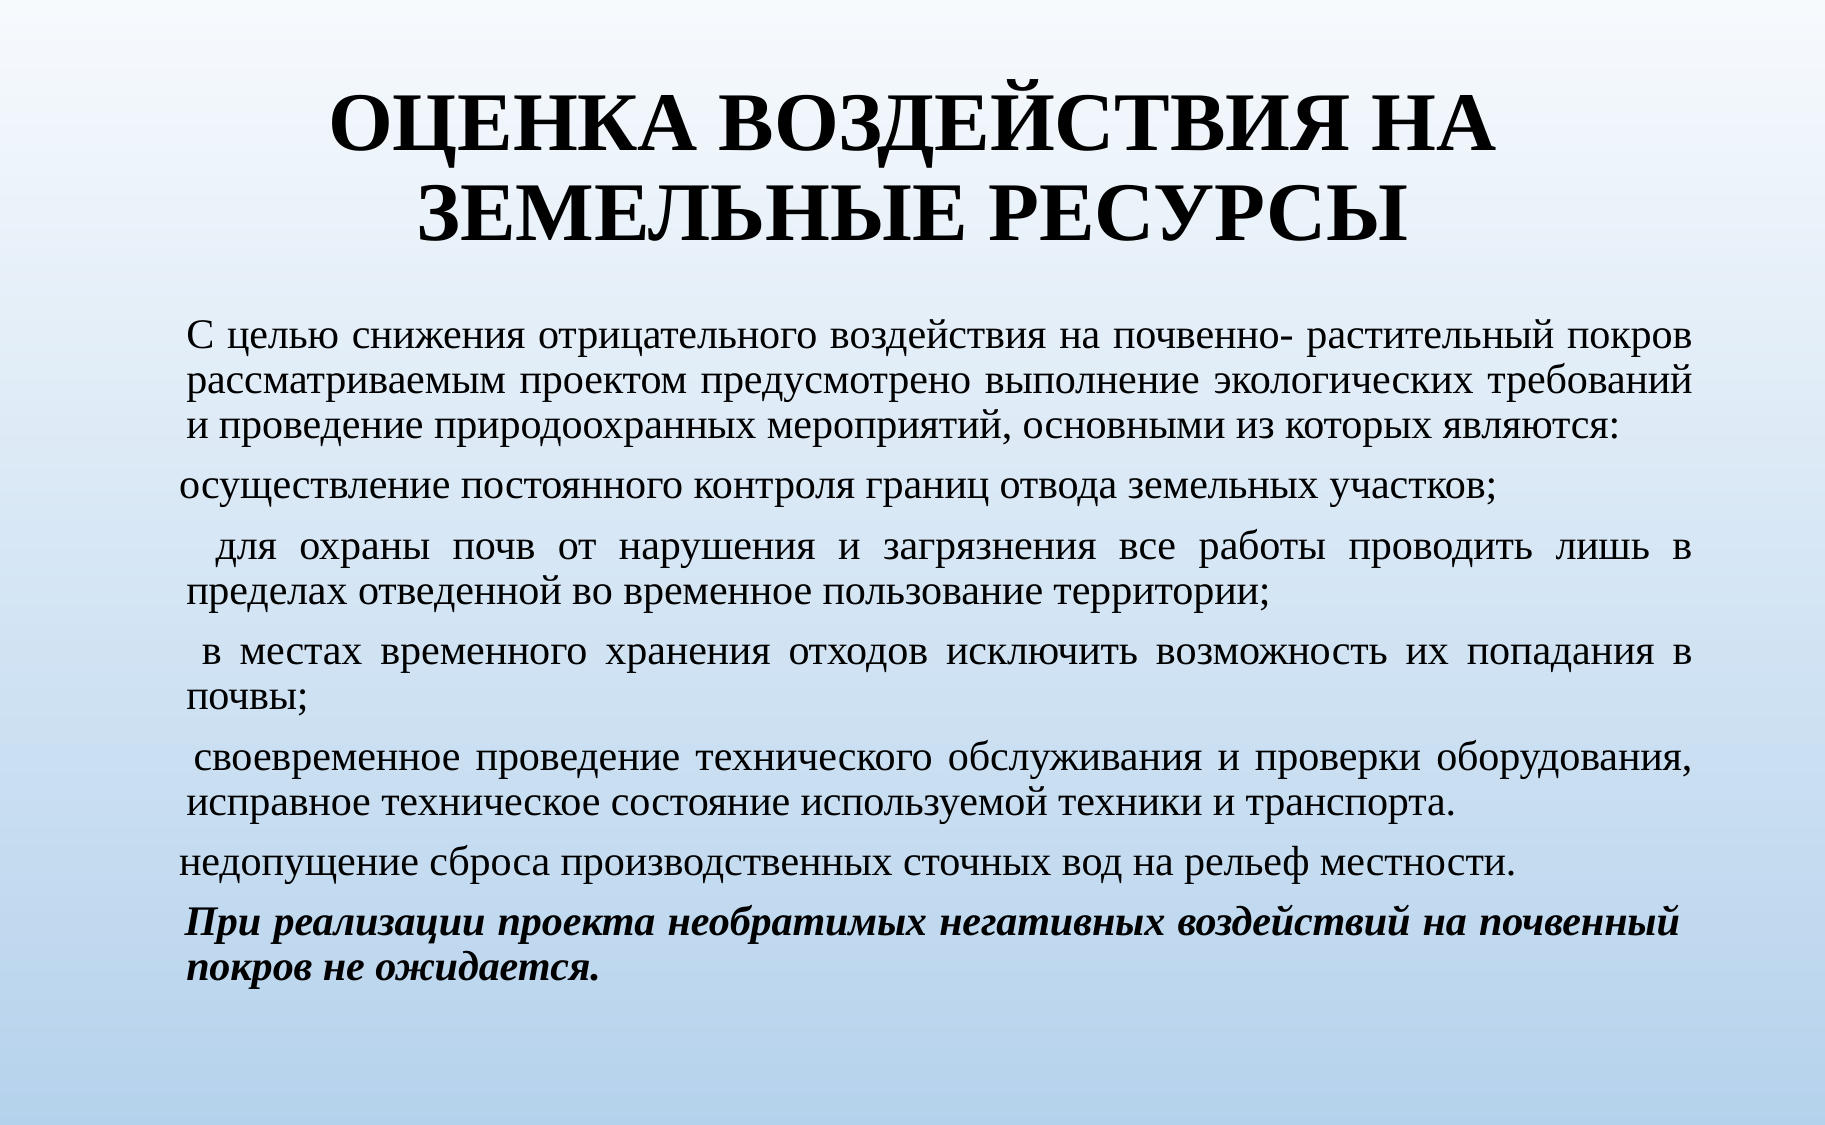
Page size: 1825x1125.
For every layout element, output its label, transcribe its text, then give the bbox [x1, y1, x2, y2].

title ОЦЕНКА ВОЗДЕЙСТВИЯ НА ЗЕМЕЛЬНЫЕ РЕСУРСЫ [125, 59, 1700, 278]
list С целью снижения отрицательного воздействия на почвенно- растительный покров рассматриваемым проектом предусмотрено выполнение экологических требований и проведение природоохранных мероприятий, основными из которых являются: осуществление постоянного контроля границ отвода земельных участков; для охраны почв от нарушения и загрязнения все работы проводить лишь в пределах отведенной во временное пользование территории; в местах временного хранения отходов исключить возможность их попадания в почвы; своевременное проведение технического обслуживания и проверки оборудования, исправное техническое состояние используемой техники и транспорта. недопущение сброса производственных сточных вод на рельеф местности. При реализации проекта необратимых негативных воздействий на почвенный покров не ожидается. [132, 304, 1707, 1019]
